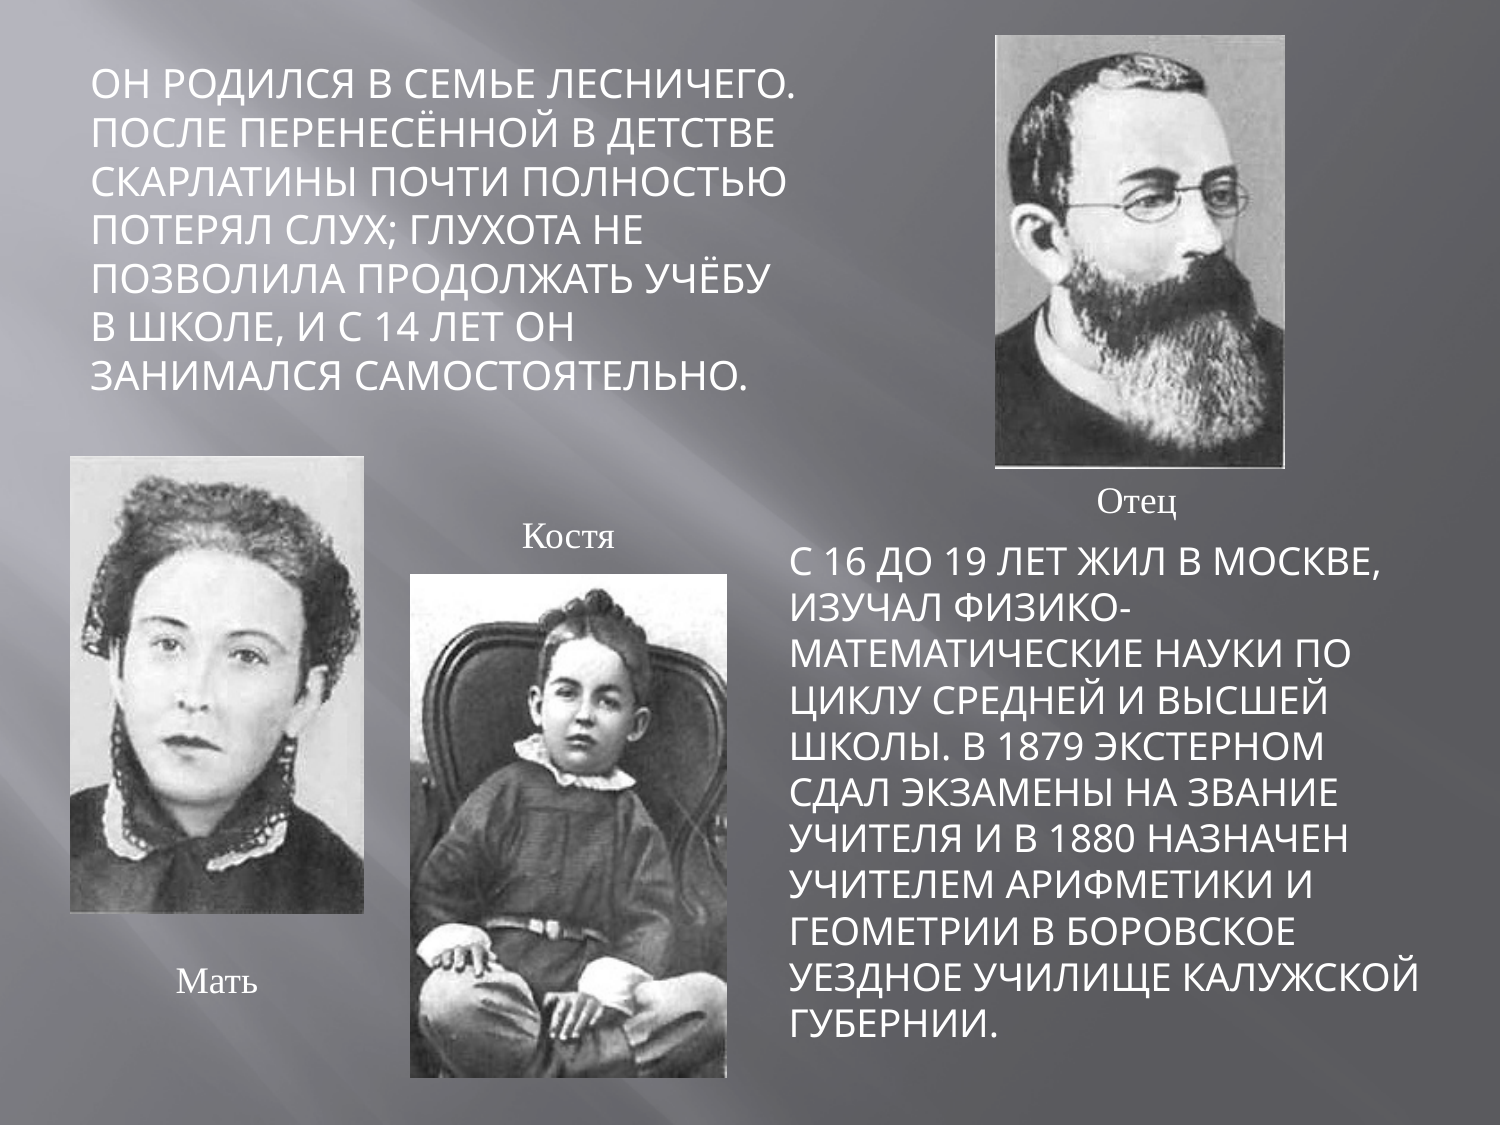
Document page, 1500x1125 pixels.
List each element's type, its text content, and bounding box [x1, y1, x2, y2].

text_box Отец [996, 469, 1278, 529]
text_box Мать [93, 951, 340, 1009]
list С 16 до 19 лет жил в Москве, изучал физико-математические науки по циклу средней и высшей школы. В 1879 экстерном сдал экзамены на звание учителя и в 1880 назначен учителем арифметики и геометрии в Боровское уездное училище Калужской губернии. [773, 527, 1437, 1055]
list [994, 34, 1286, 469]
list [70, 456, 364, 915]
list Он родился в семье лесничего. После перенесённой в детстве скарлатины почти полностью потерял слух; глухота не позволила продолжать учёбу в школе, и с 14 лет он занимался самостоятельно. [74, 34, 821, 423]
picture [409, 573, 727, 1078]
text_box Костя [433, 503, 703, 564]
